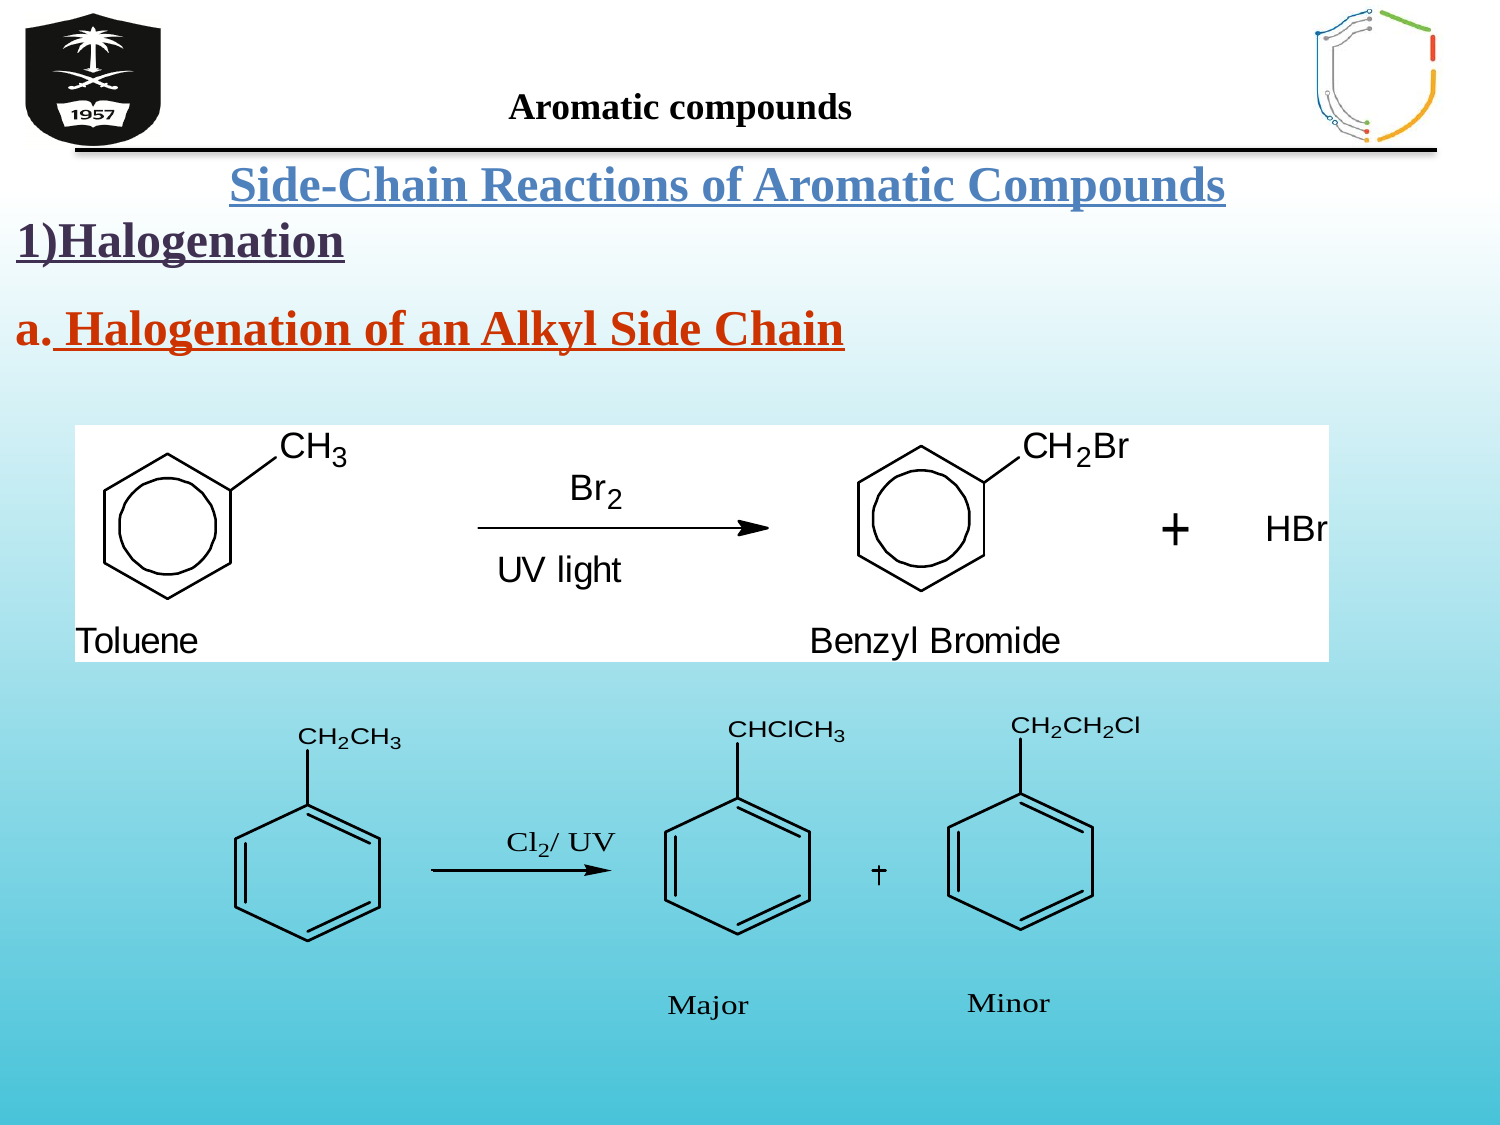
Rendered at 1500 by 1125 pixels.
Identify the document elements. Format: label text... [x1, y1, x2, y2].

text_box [224, 712, 1144, 1026]
text_box Aromatic compounds [493, 74, 868, 135]
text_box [74, 424, 1330, 663]
picture [1287, 0, 1463, 165]
text_box 1)Halogenation [1, 199, 360, 275]
picture [24, 12, 163, 151]
title Side-Chain Reactions of Aromatic Compounds [0, 112, 1500, 250]
list a. Halogenation of an Alkyl Side Chain [0, 287, 1138, 421]
